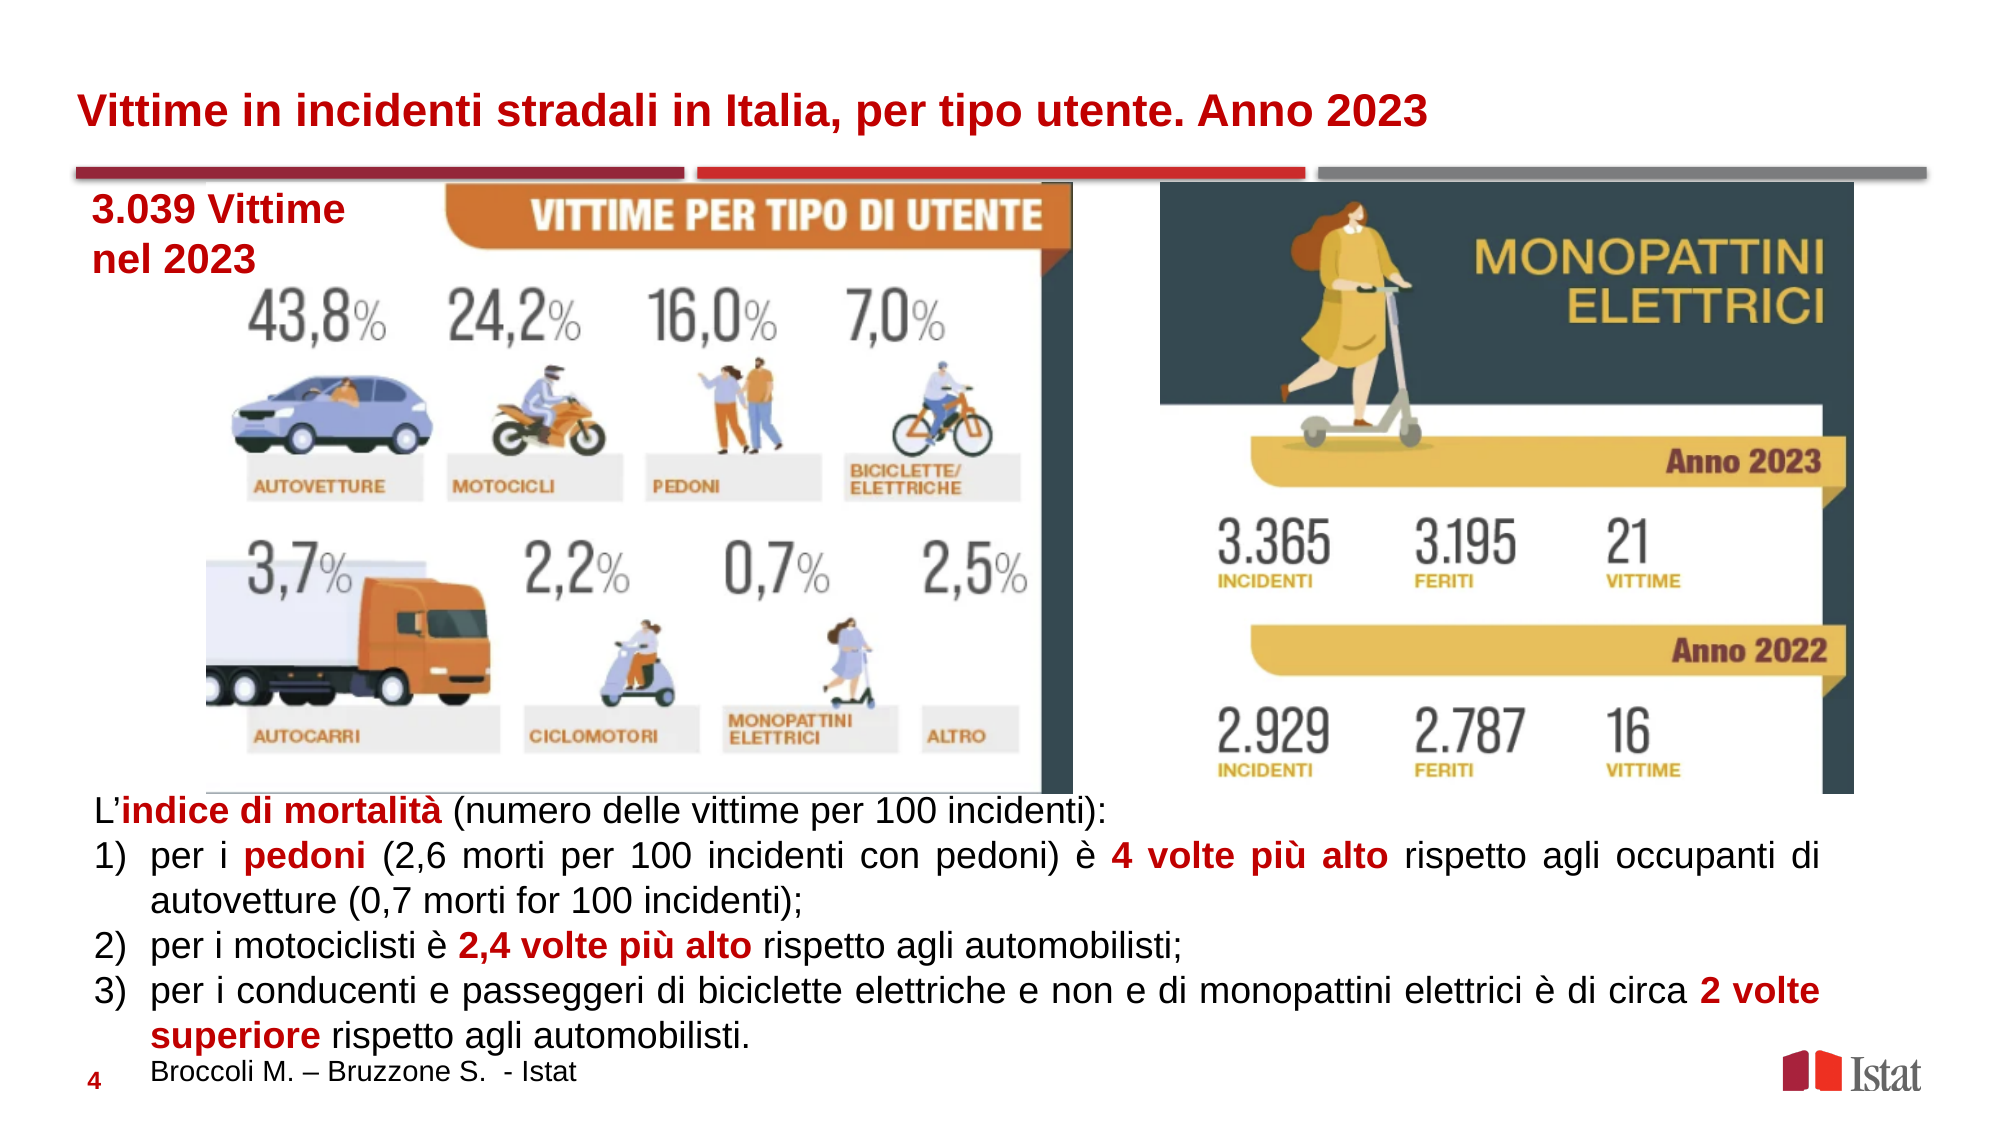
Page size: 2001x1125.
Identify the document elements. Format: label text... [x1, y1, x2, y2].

title Vittime in incidenti stradali in Italia, per tipo utente. Anno 2023 [76, 72, 1926, 136]
picture [206, 182, 1073, 795]
picture [1159, 182, 1855, 795]
text_box L’indice di mortalità (numero delle vittime per 100 incidenti): per i pedoni (2,6 morti per 100 incidenti con pedoni) è 4 volte più alto rispetto agli occupanti di autovetture (0,7 morti for 100 incidenti); per i motociclisti è 2,4 volte più alto rispetto agli automobilisti; per i conducenti e passeggeri di biciclette elettriche e non e di monopattini elettrici è di circa 2 volte superiore rispetto agli automobilisti. [94, 789, 1821, 1054]
text_box 3.039 Vittime nel 2023 [76, 174, 428, 290]
slide_number 4 [53, 1049, 136, 1110]
